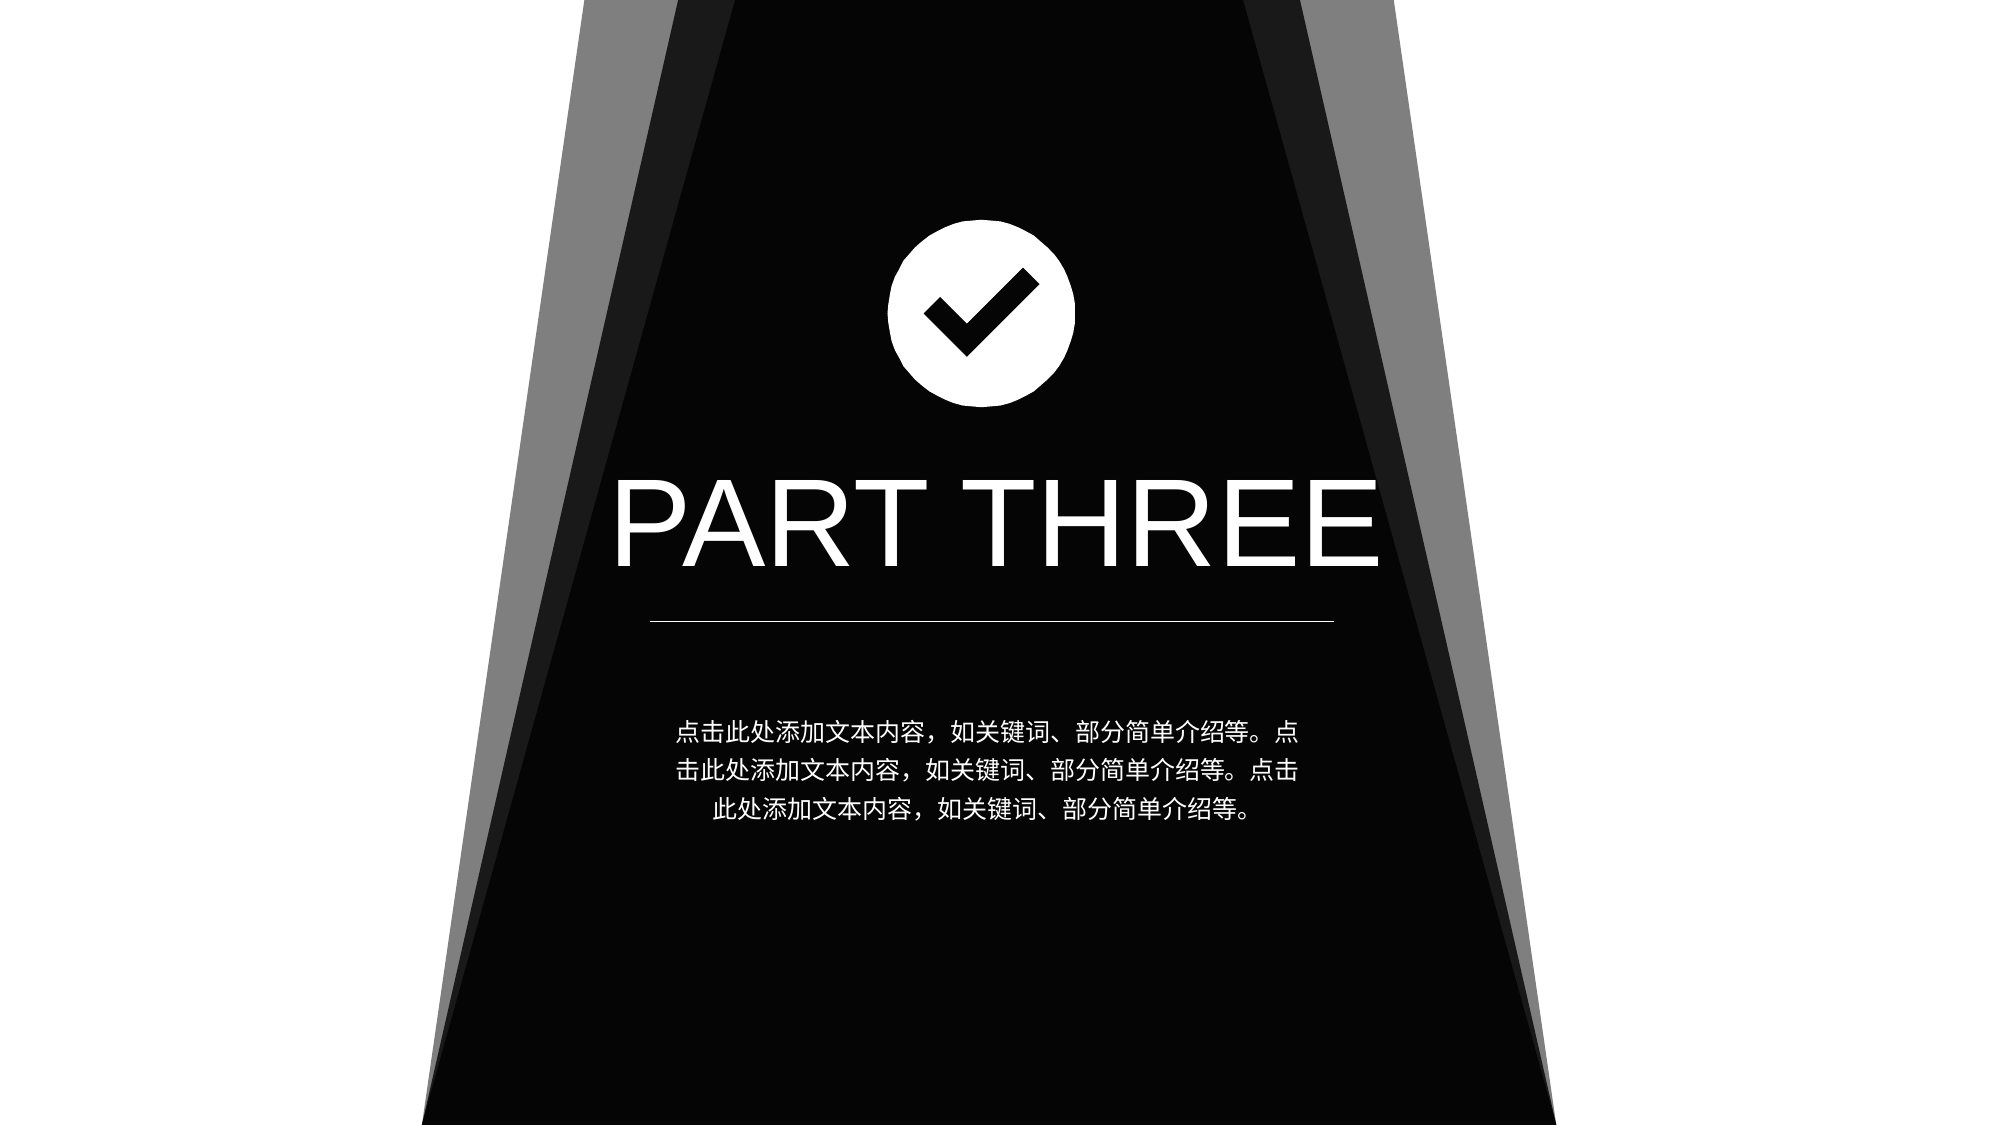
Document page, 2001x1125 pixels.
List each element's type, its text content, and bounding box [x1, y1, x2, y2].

text_box [887, 219, 1075, 408]
text_box 点击此处添加文本内容，如关键词、部分简单介绍等。点击此处添加文本内容，如关键词、部分简单介绍等。点击此处添加文本内容，如关键词、部分简单介绍等。 [650, 699, 1326, 832]
text_box PART THREE [593, 433, 1522, 599]
